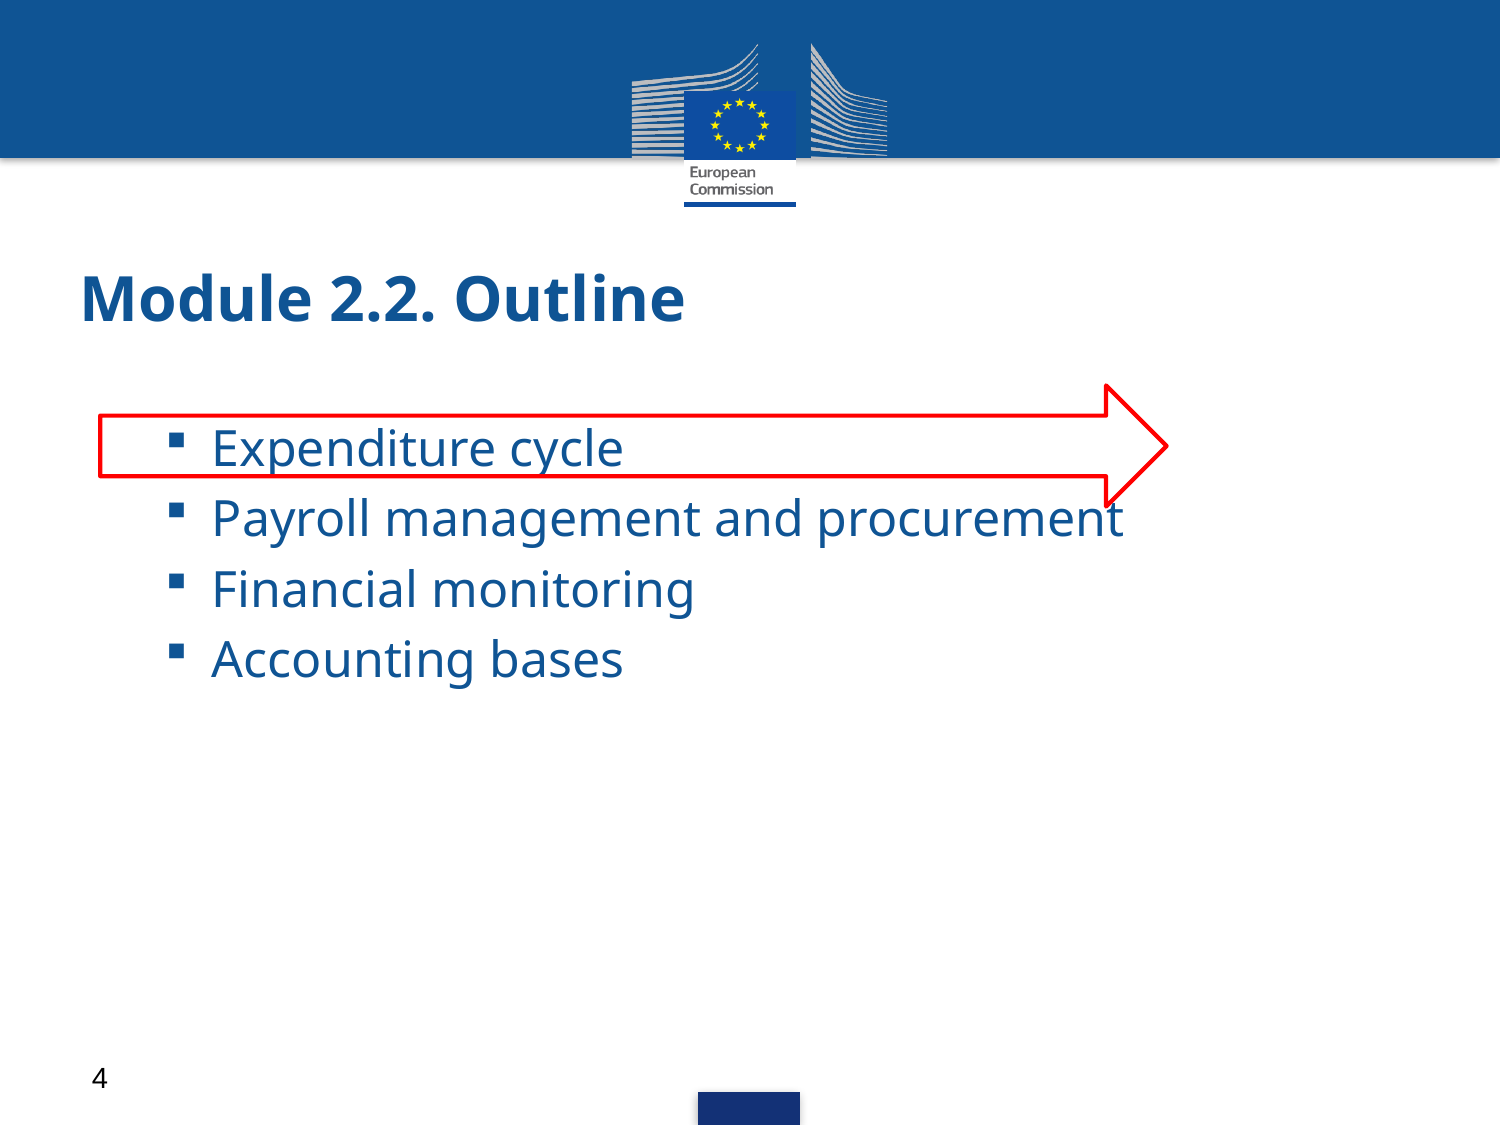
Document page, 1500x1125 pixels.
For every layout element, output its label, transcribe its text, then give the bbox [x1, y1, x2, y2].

text_box 4 [76, 1023, 552, 1102]
text_box [100, 385, 1167, 507]
title Module 2.2. Outline [64, 219, 1415, 374]
list Expenditure cycle Payroll management and procurement Financial monitoring Accounting bases [75, 408, 1425, 988]
